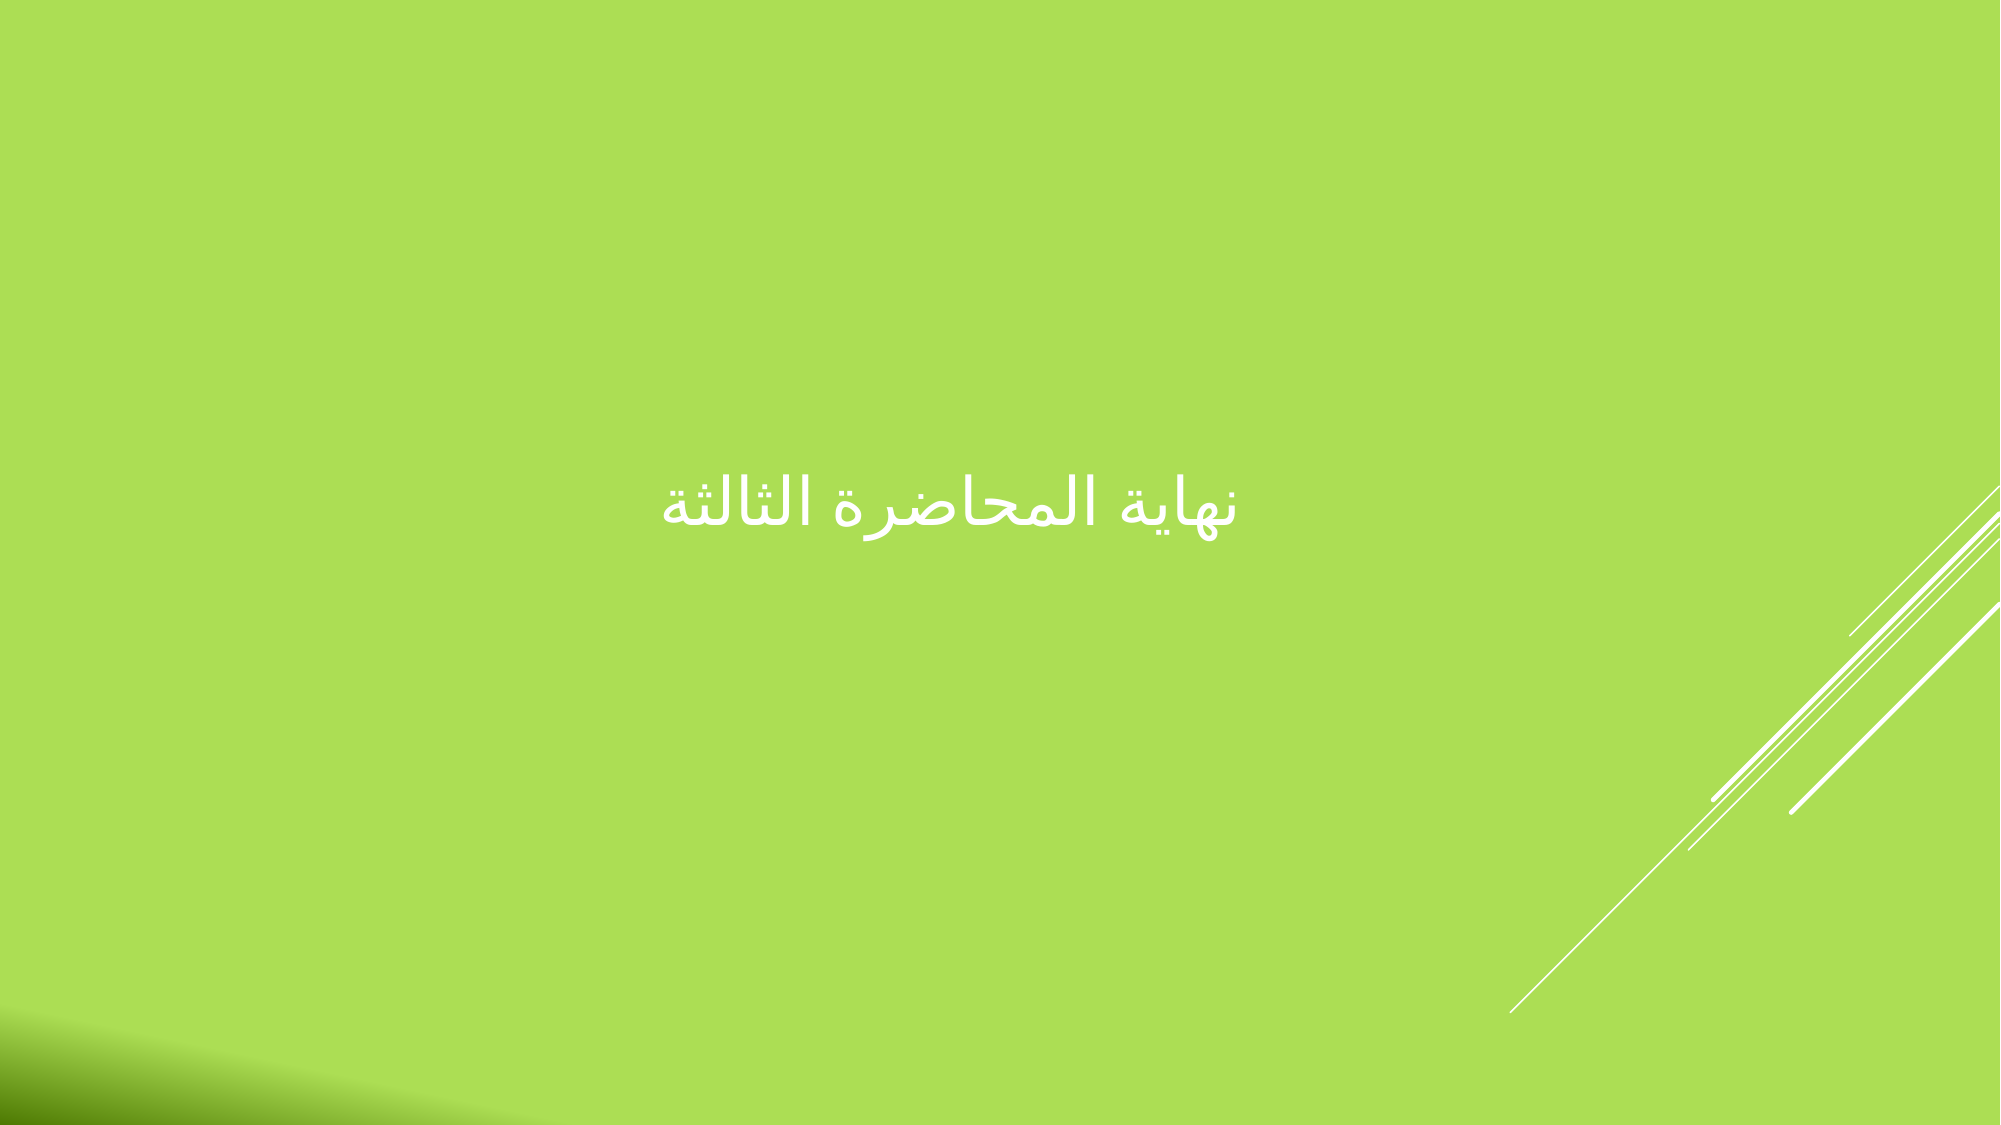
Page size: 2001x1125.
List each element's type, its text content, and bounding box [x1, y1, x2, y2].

list نهاية المحاضرة الثالثة [250, 202, 1651, 796]
